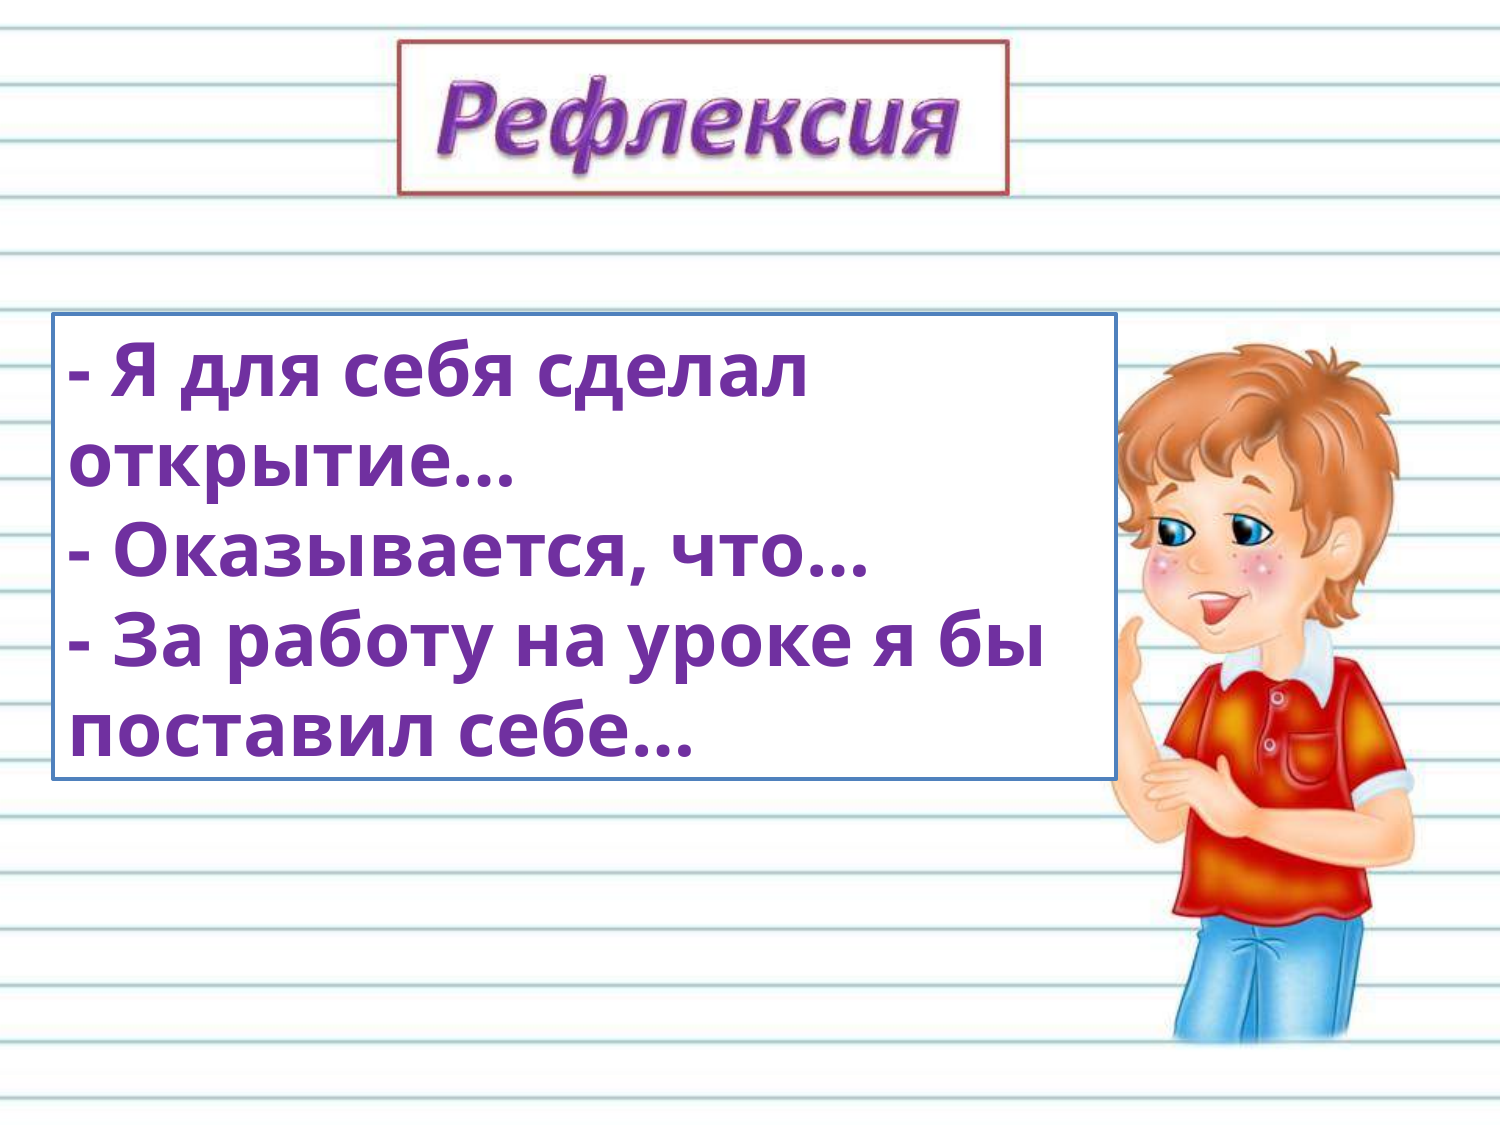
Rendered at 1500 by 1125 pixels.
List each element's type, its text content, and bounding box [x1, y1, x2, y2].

text_box - Я для себя сделал открытие… - Оказывается, что… - За работу на уроке я бы поставил себе… [51, 312, 1118, 781]
picture [0, 0, 1500, 1125]
